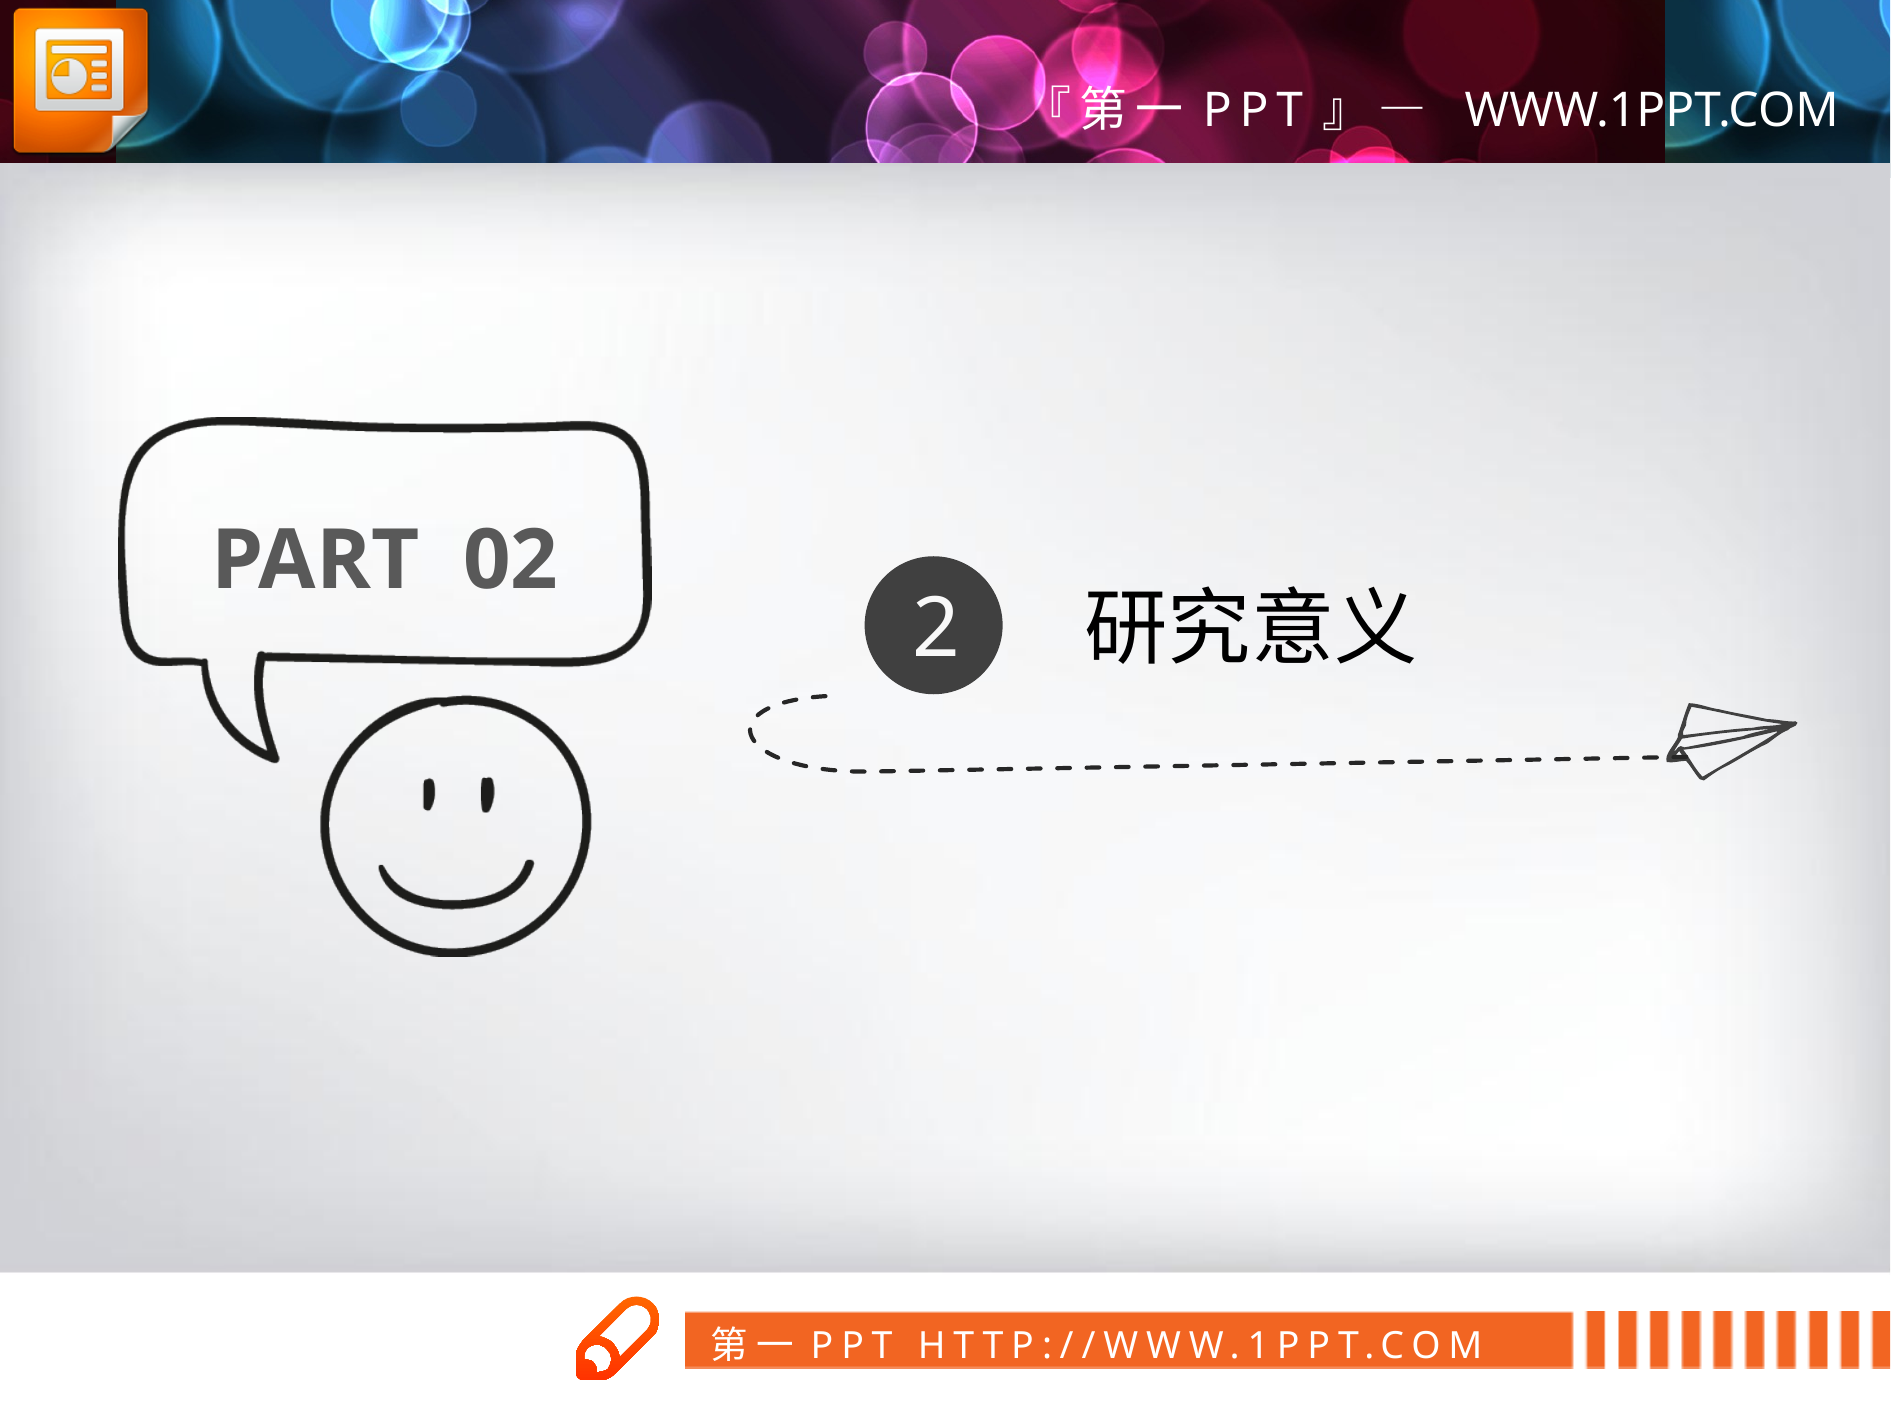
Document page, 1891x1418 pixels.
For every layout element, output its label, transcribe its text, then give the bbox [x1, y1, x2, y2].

picture [0, 0, 1891, 1275]
text_box [1666, 703, 1798, 781]
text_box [864, 555, 1003, 695]
picture [685, 1311, 1891, 1369]
text_box [750, 696, 1696, 772]
text_box 研究意义 [1070, 567, 1616, 682]
